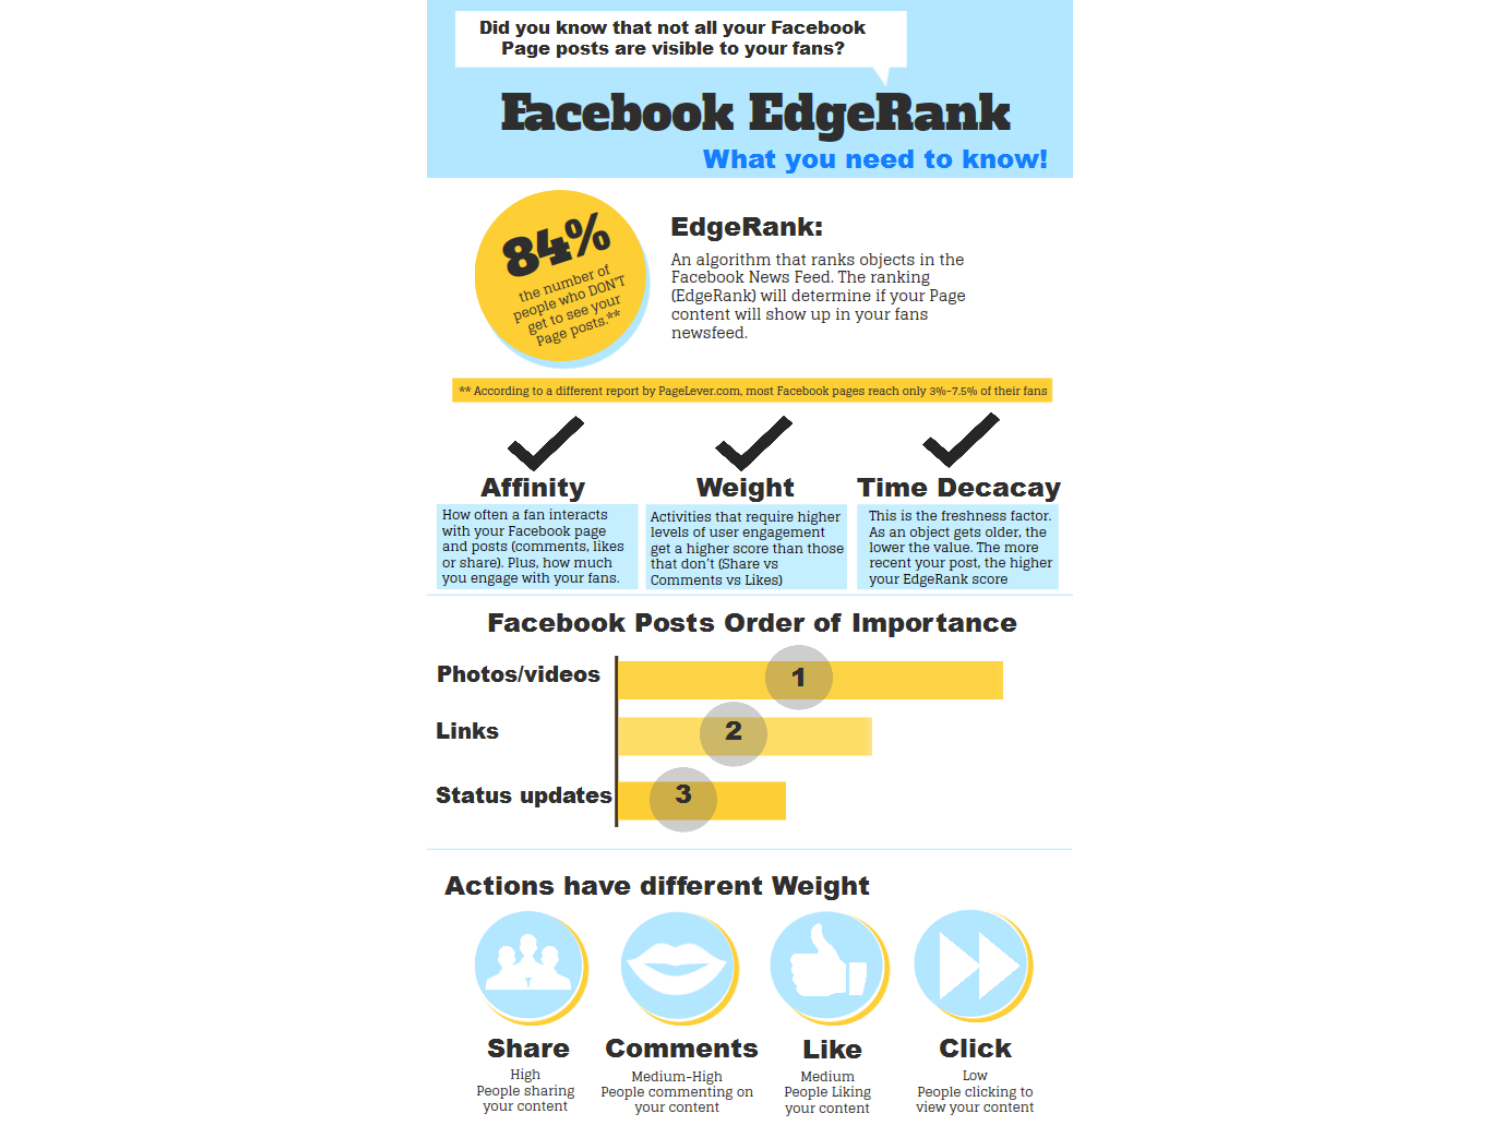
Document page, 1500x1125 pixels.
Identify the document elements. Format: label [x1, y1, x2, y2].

picture [426, 0, 1073, 1125]
